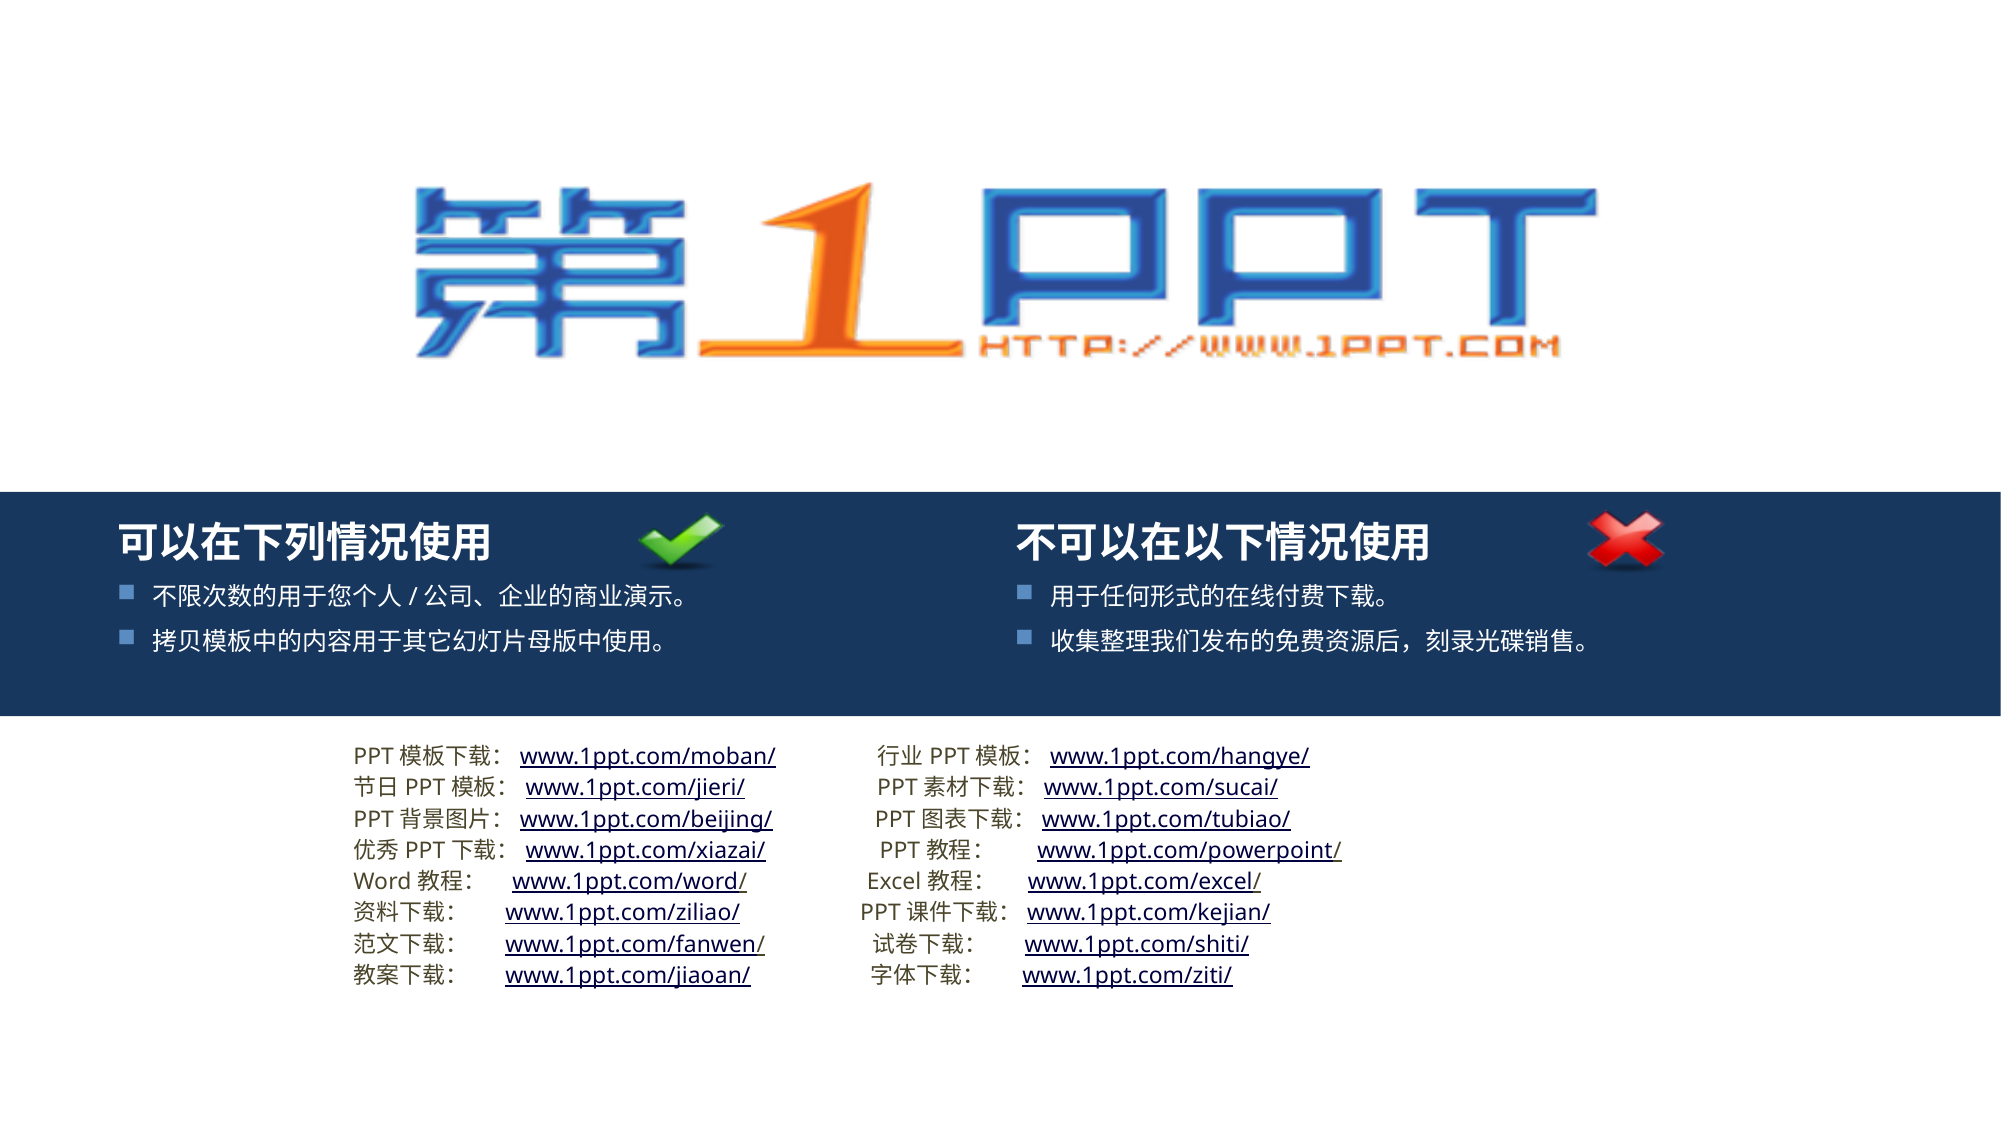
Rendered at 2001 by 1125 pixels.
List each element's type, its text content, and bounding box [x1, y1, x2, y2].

text_box 不可以在以下情况使用 用于任何形式的在线付费下载。 收集整理我们发布的免费资源后，刻录光碟销售。 [1000, 508, 1899, 762]
picture [637, 507, 725, 573]
picture [179, 51, 1868, 492]
text_box 可以在下列情况使用 不限次数的用于您个人/公司、企业的商业演示。 拷贝模板中的内容用于其它幻灯片母版中使用。 [102, 508, 1001, 774]
text_box PPT模板下载：www.1ppt.com/moban/ 行业PPT模板：www.1ppt.com/hangye/ 节日PPT模板：www.1ppt.com/jieri/ PPT素材下载：www.1ppt.com/sucai/ PPT背景图片：www.1ppt.com/beijing/ PPT图表下载：www.1ppt.com/tubiao/ 优秀PPT下载：www.1ppt.com/xiazai/ PPT教程： www.1ppt.com/powerpoint/ Word教程： www.1ppt.com/word/ Excel教程： www.1ppt.com/excel/ 资料下载： www.1ppt.com/ziliao/ PPT课件下载：www.1ppt.com/kejian/ 范文下载： www.1ppt.com/fanwen/ 试卷下载： www.1ppt.com/shiti/ 教案下载： www.1ppt.com/jiaoan/ 字体下载： www.1ppt.com/ziti/ [337, 762, 1753, 1008]
text_box [0, 491, 2001, 717]
picture [1582, 507, 1670, 573]
